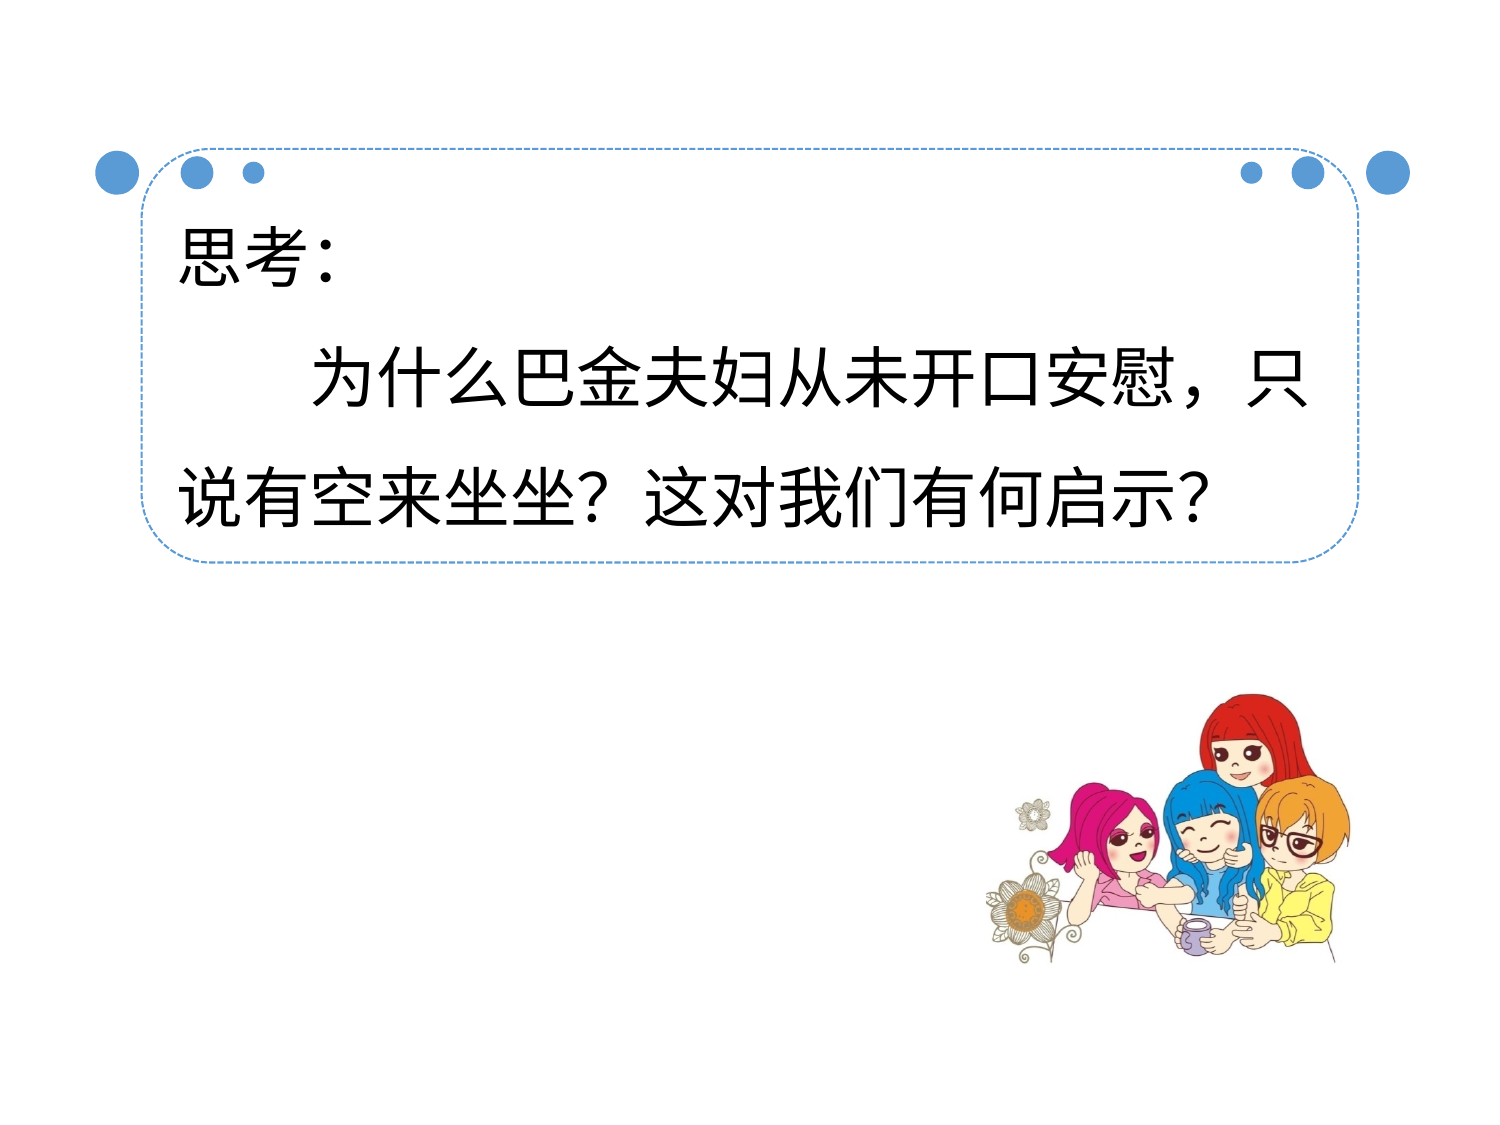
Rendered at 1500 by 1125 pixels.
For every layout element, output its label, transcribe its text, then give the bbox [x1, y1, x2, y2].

text_box 思考： 为什么巴金夫妇从未开口安慰，只说有空来坐坐？这对我们有何启示？ [140, 147, 1360, 564]
picture [986, 692, 1357, 965]
